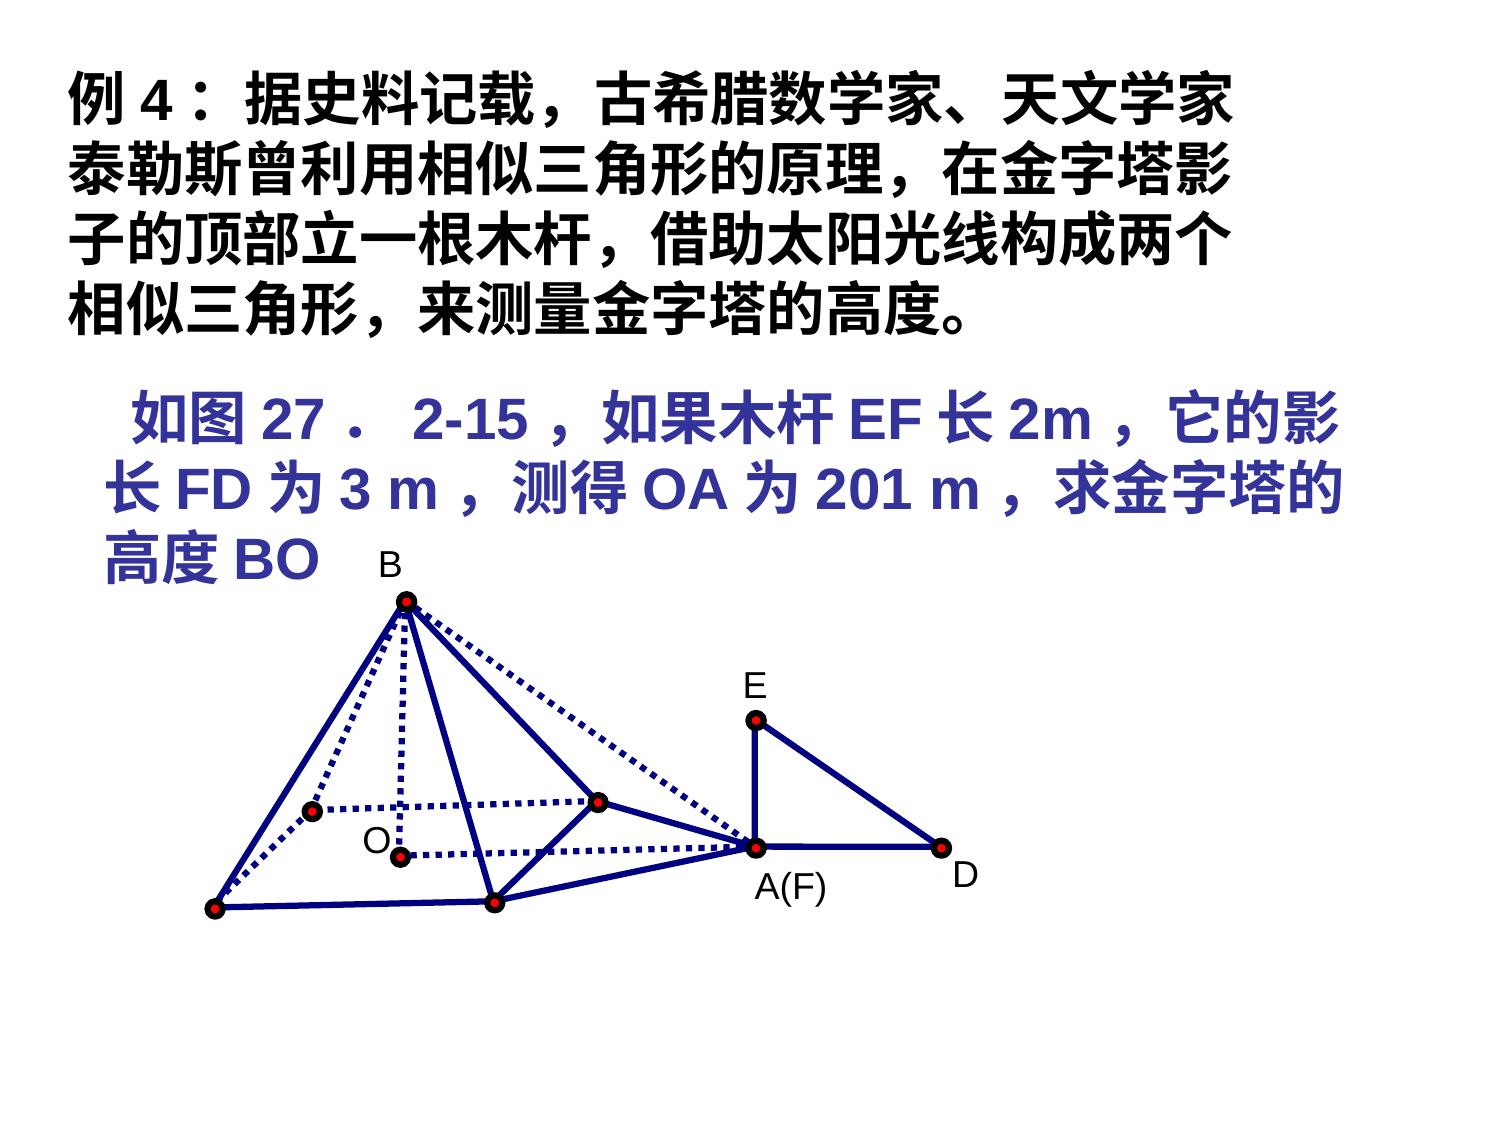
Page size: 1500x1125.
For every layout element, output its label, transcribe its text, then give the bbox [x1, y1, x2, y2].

text_box 例4：据史料记载，古希腊数学家、天文学家泰勒斯曾利用相似三角形的原理，在金字塔影子的顶部立一根木杆，借助太阳光线构成两个相似三角形，来测量金字塔的高度。 [53, 54, 1306, 350]
text_box 如图27．2-15，如果木杆EF长2m，它的影长FD为3 m，测得OA为201 m，求金字塔的高度BO [88, 373, 1412, 599]
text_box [170, 515, 1011, 951]
